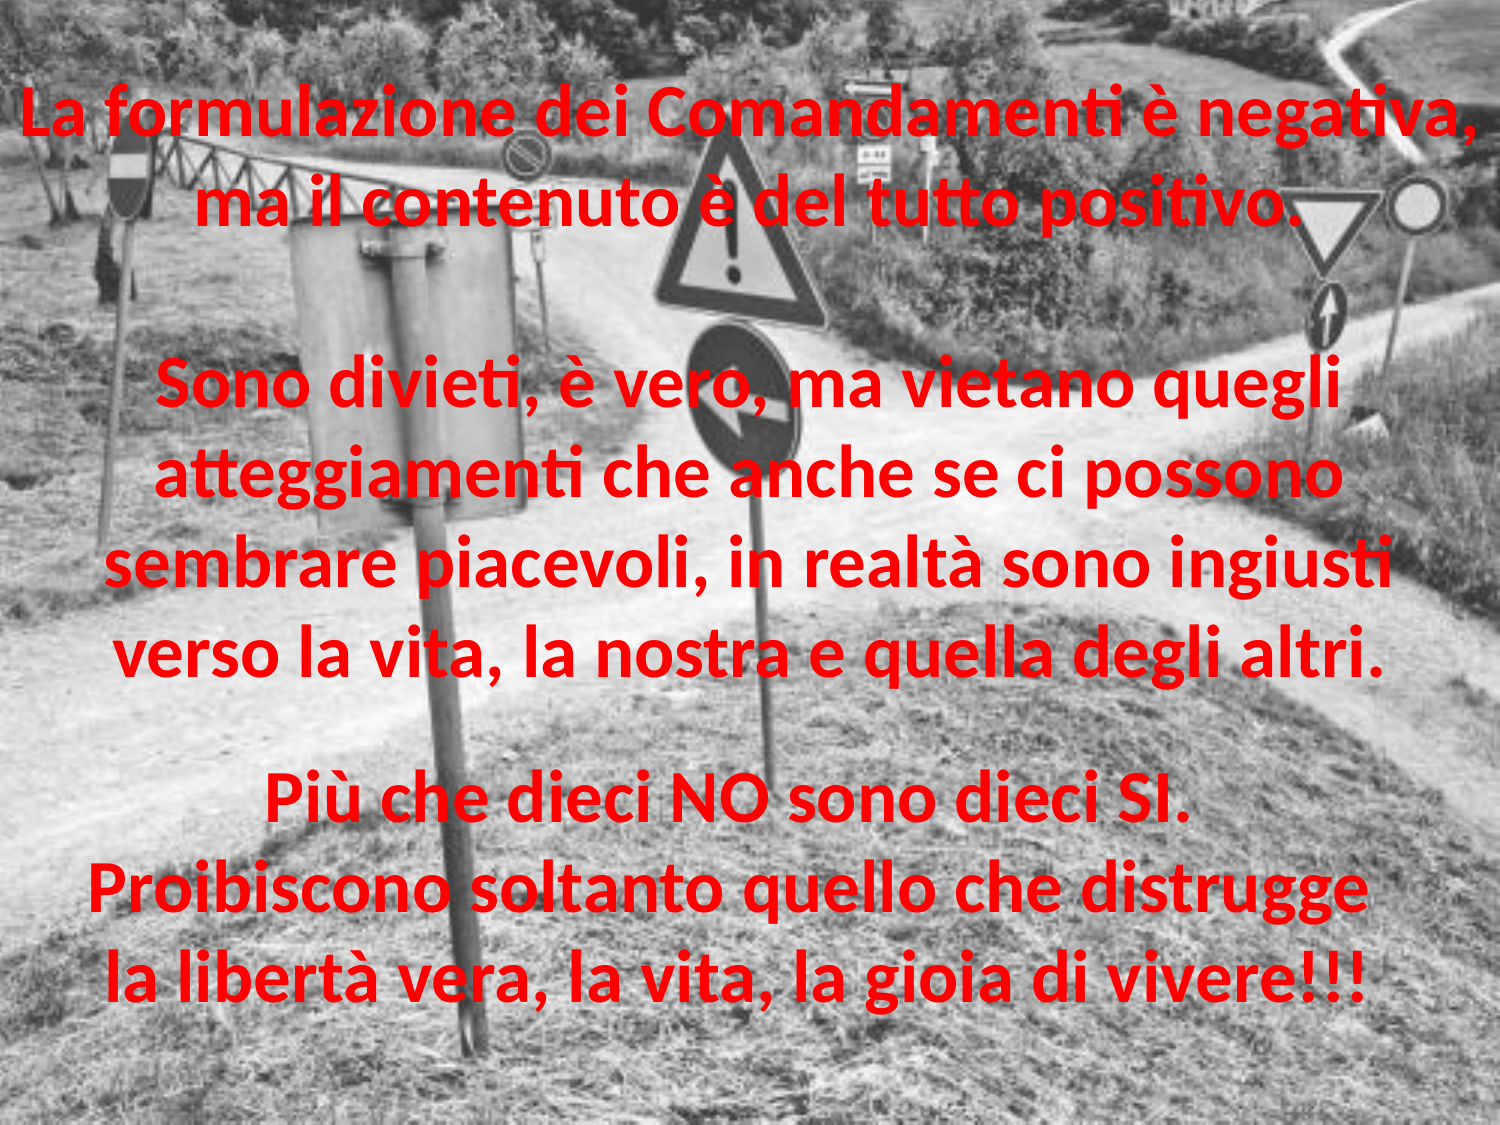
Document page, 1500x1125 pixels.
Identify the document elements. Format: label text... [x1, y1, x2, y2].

text_box La formulazione dei Comandamenti è negativa, ma il contenuto è del tutto positivo. [0, 54, 1500, 250]
text_box Sono divieti, è vero, ma vietano quegli atteggiamenti che anche se ci possono sembrare piacevoli, in realtà sono ingiusti verso la vita, la nostra e quella degli altri. [0, 325, 1500, 701]
text_box Più che dieci NO sono dieci SI. Proibiscono soltanto quello che distrugge la libertà vera, la vita, la gioia di vivere!!! [41, 739, 1436, 1025]
